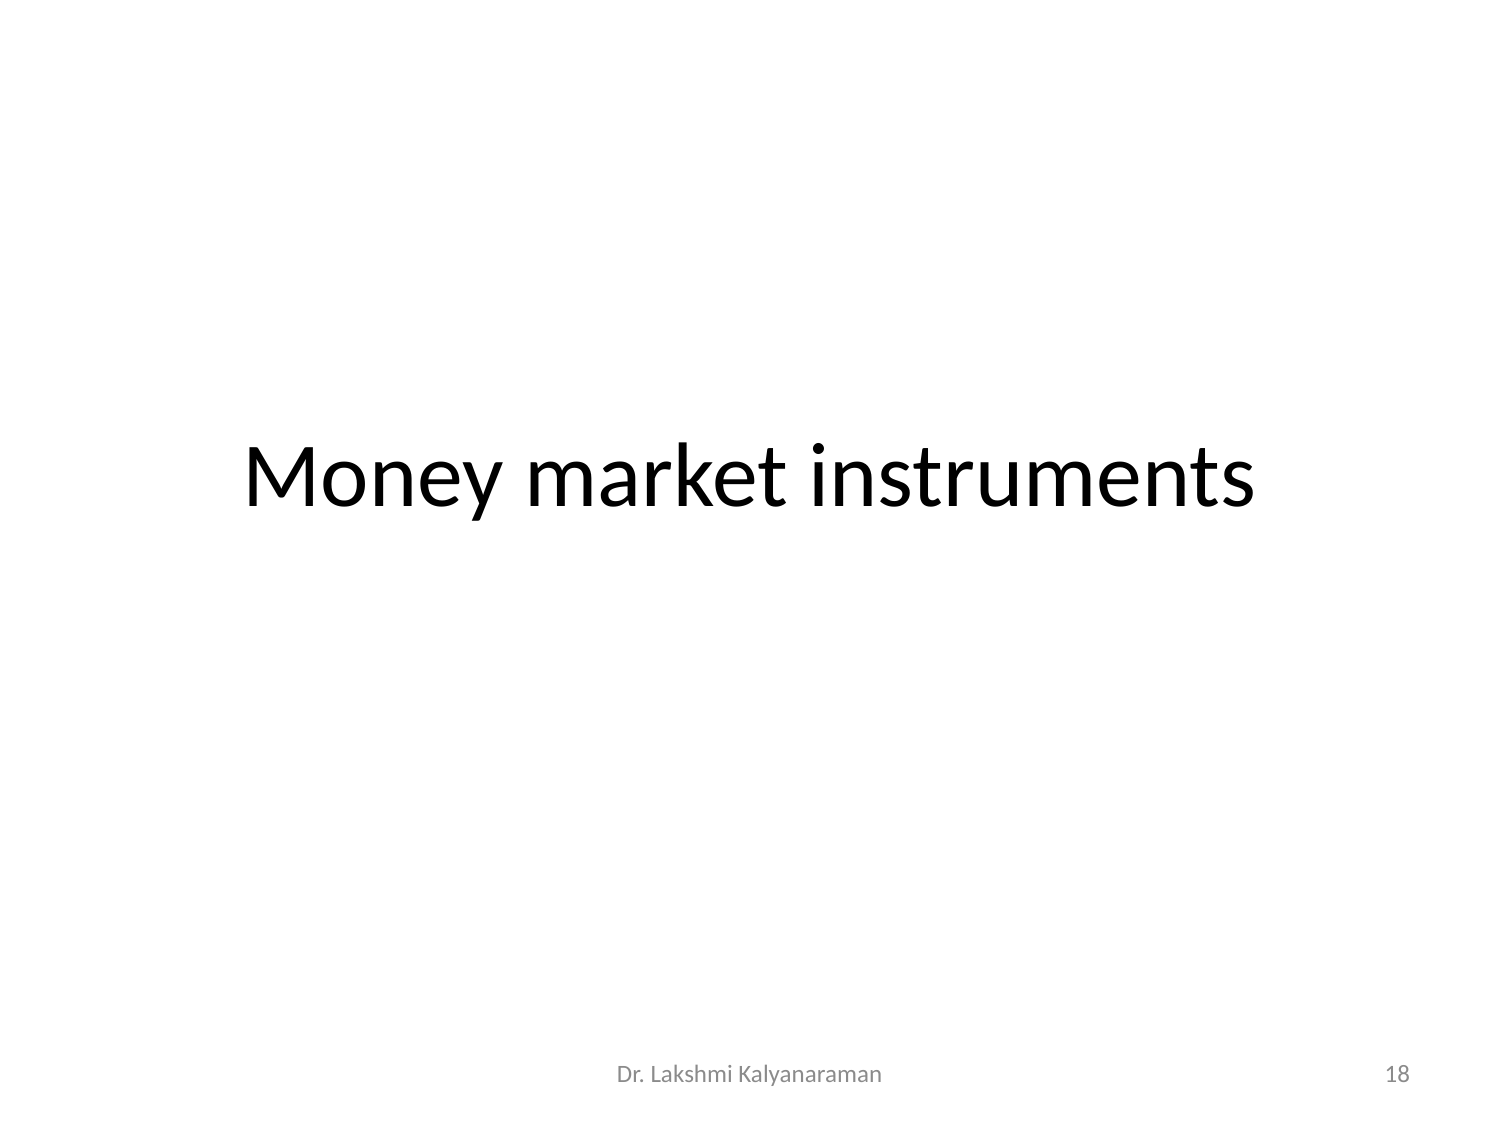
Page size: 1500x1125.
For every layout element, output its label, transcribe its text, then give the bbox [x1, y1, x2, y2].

title Money market instruments [112, 349, 1388, 591]
slide_number 18 [1074, 1042, 1425, 1103]
footer Dr. Lakshmi Kalyanaraman [512, 1042, 988, 1103]
